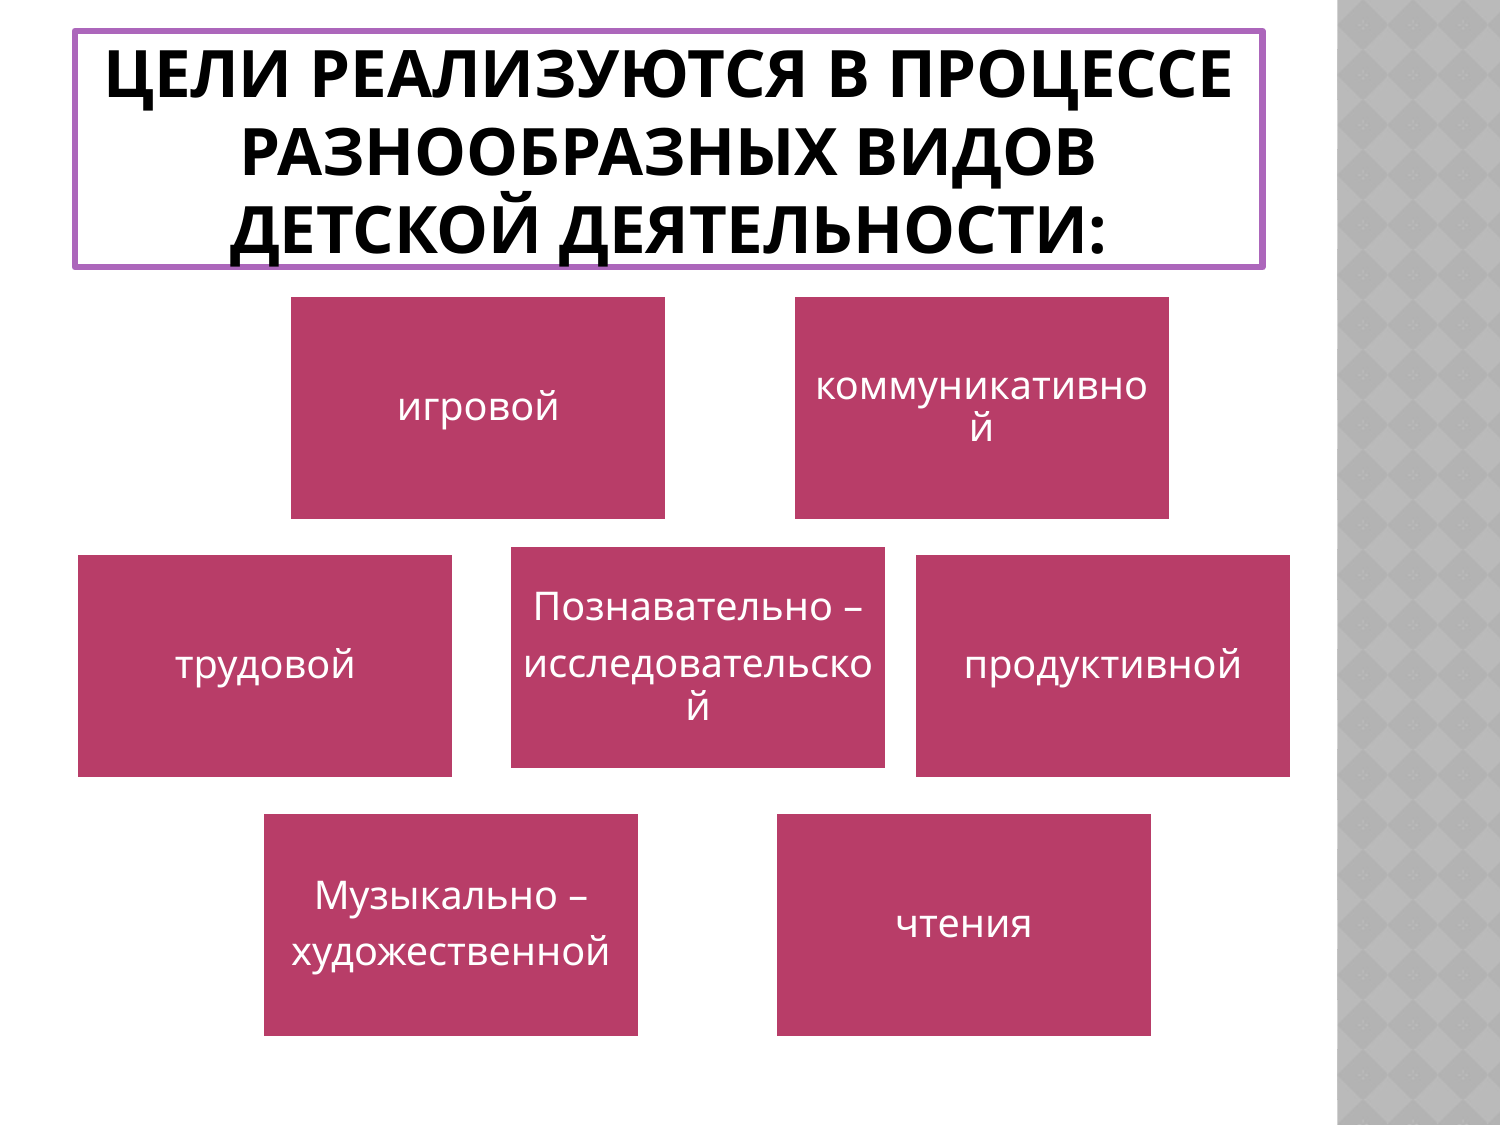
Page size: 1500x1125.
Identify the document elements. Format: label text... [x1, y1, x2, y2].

title цели реализуются в процессе разнообразных видов детской деятельности: [72, 28, 1266, 266]
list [74, 266, 1294, 1083]
